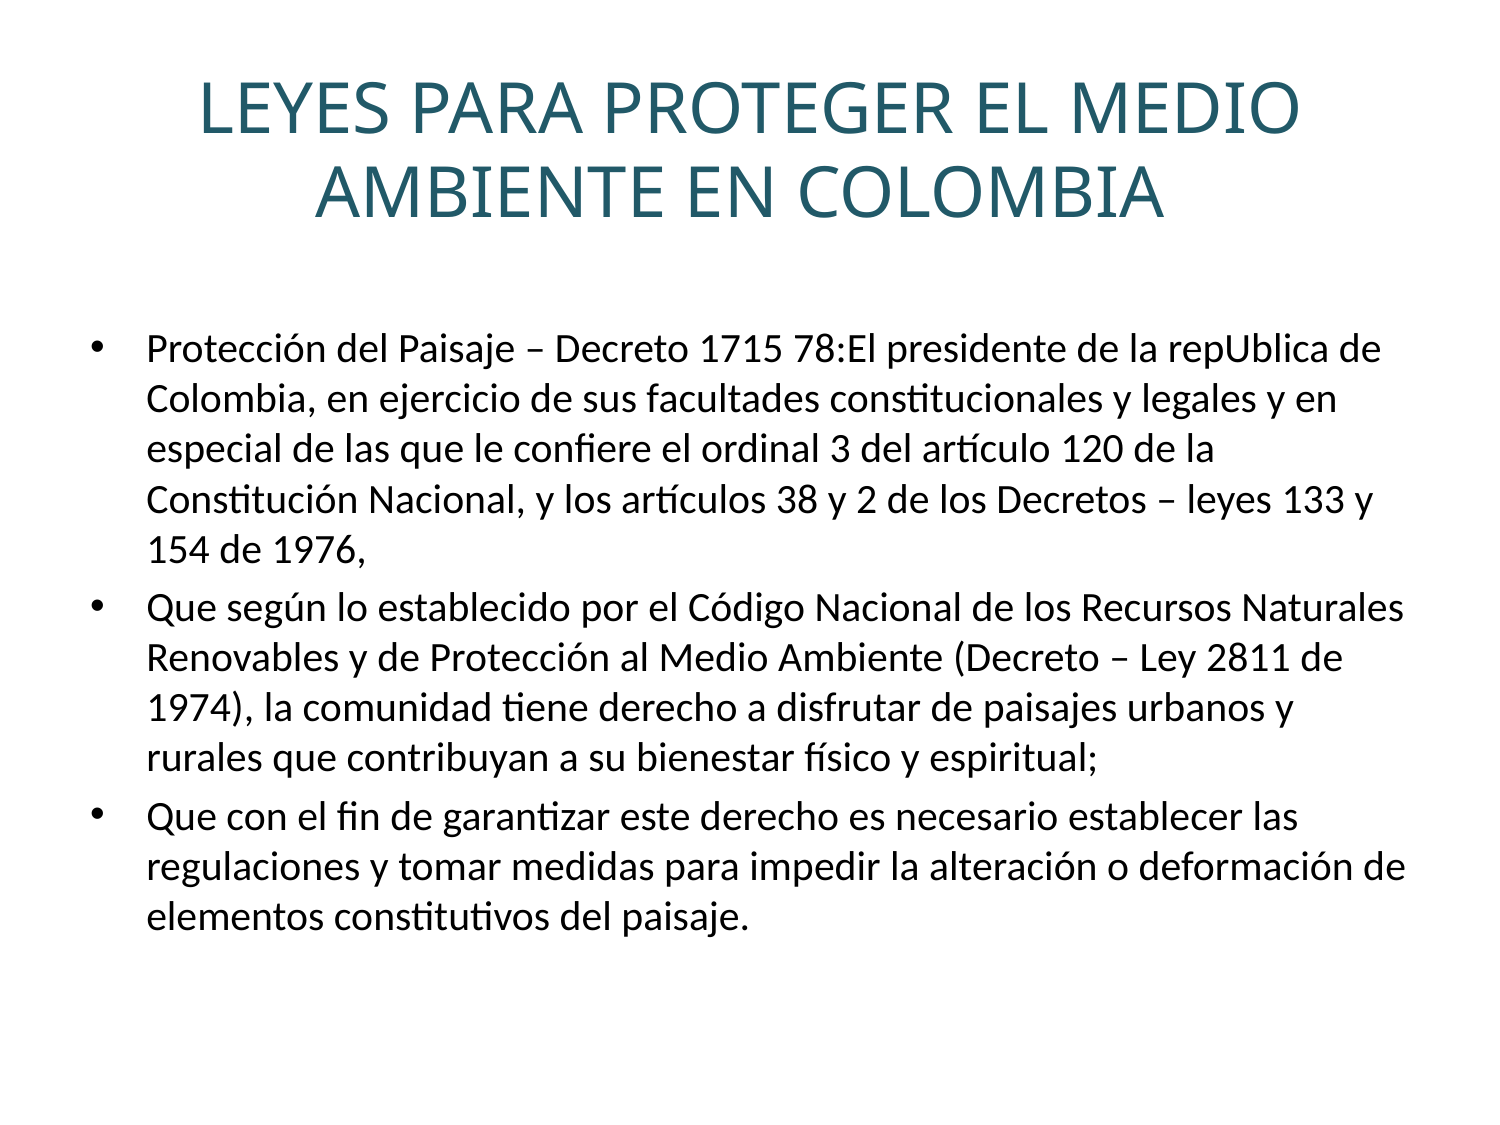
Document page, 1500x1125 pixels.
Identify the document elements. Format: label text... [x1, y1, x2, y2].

title LEYES PARA PROTEGER EL MEDIO AMBIENTE EN COLOMBIA [75, 53, 1425, 242]
list Protección del Paisaje – Decreto 1715 78:El presidente de la repUblica de Colombia, en ejercicio de sus facultades constitucionales y legales y en especial de las que le confiere el ordinal 3 del artículo 120 de la Constitución Nacional, y los artículos 38 y 2 de los Decretos – leyes 133 y 154 de 1976, Que según lo establecido por el Código Nacional de los Recursos Naturales Renovables y de Protección al Medio Ambiente (Decreto – Ley 2811 de 1974), la comunidad tiene derecho a disfrutar de paisajes urbanos y rurales que contribuyan a su bienestar físico y espiritual; Que con el fin de garantizar este derecho es necesario establecer las regulaciones y tomar medidas para impedir la alteración o deformación de elementos constitutivos del paisaje. [75, 313, 1425, 1056]
